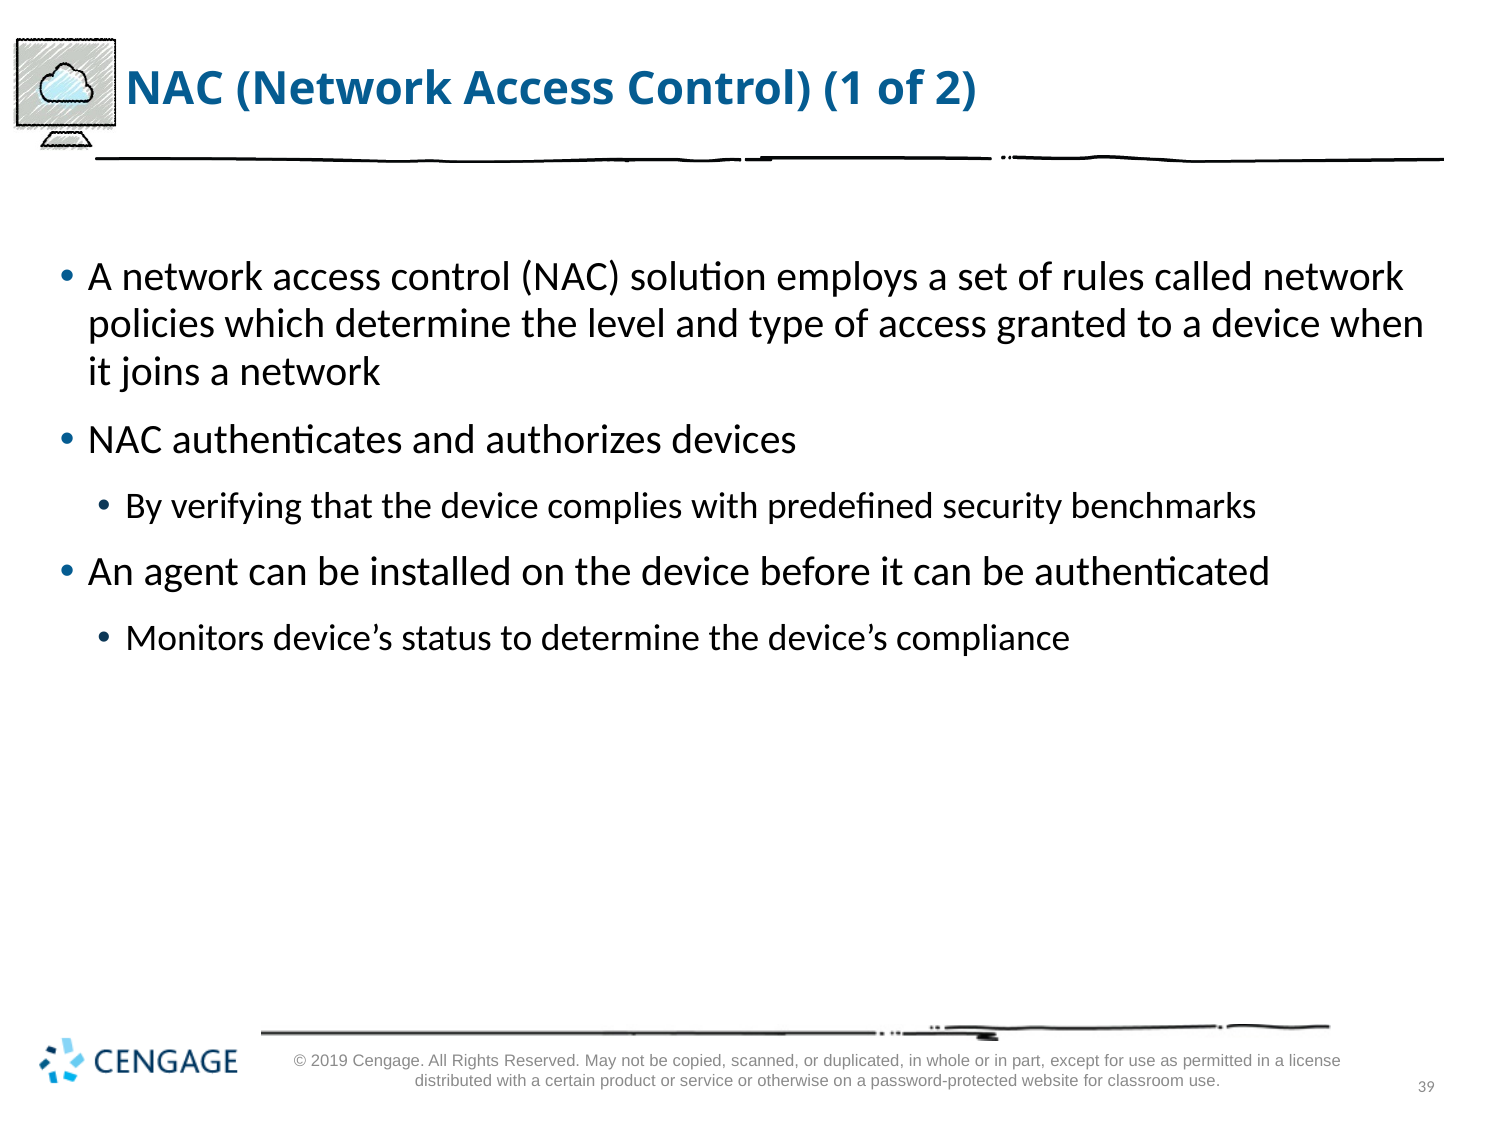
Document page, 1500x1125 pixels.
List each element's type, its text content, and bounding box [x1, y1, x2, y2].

picture [95, 155, 1444, 163]
list A network access control (N A C) solution employs a set of rules called network policies which determine the level and type of access granted to a device when it joins a network N A C authenticates and authorizes devices By verifying that the device complies with predefined security benchmarks An agent can be installed on the device before it can be authenticated Monitors device’s status to determine the device’s compliance [59, 252, 1441, 663]
title N A C (Network Access Control) (1 of 2) [125, 66, 1442, 116]
picture [261, 1024, 1331, 1041]
footer © 2019 Cengage. All Rights Reserved. May not be copied, scanned, or duplicated, in whole or in part, except for use as permitted in a license distributed with a certain product or service or otherwise on a password-protected website for classroom use. [262, 1050, 1375, 1091]
picture [19, 1024, 250, 1096]
picture [13, 36, 117, 151]
